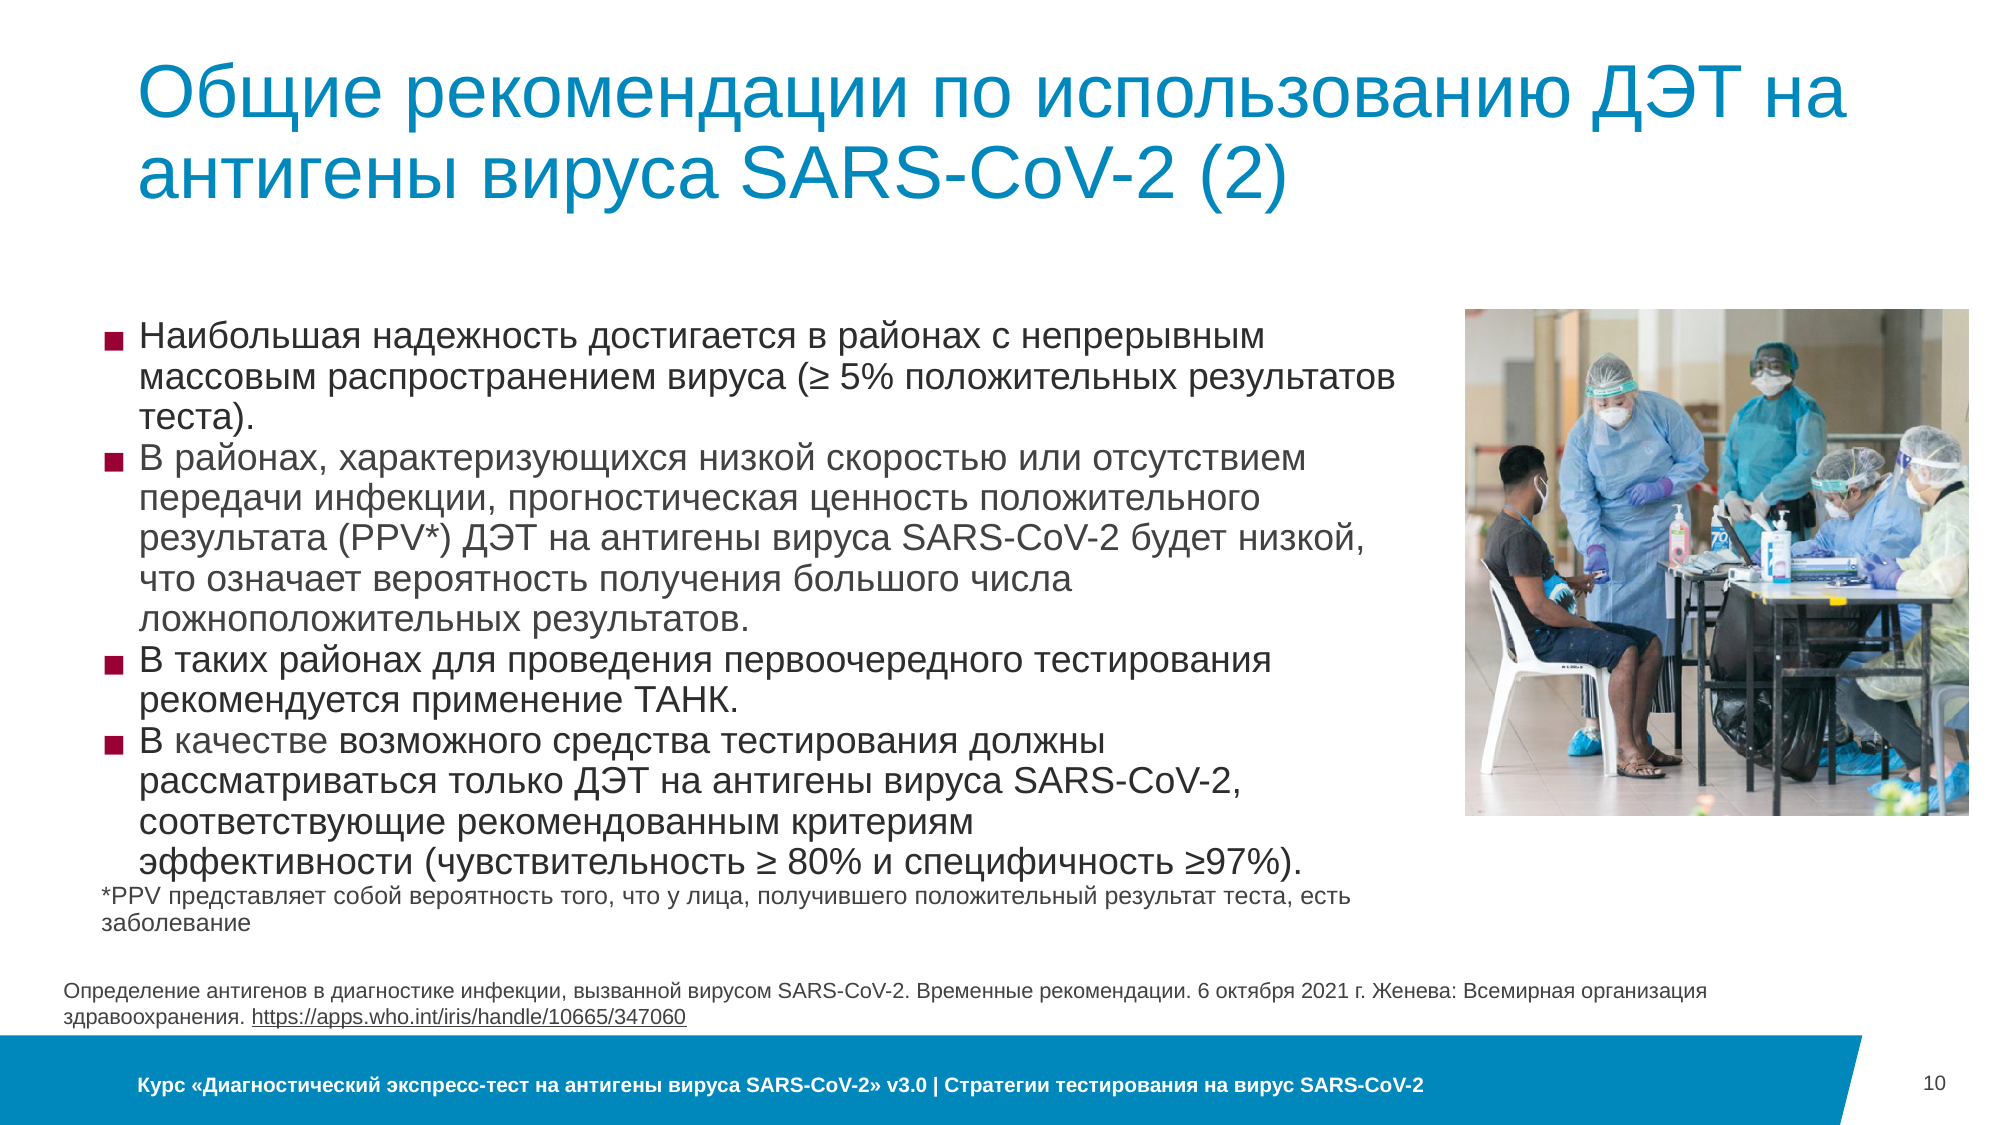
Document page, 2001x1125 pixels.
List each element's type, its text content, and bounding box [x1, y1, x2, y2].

footer Курс «Диагностический экспресс-тест на антигены вируса SARS-CoV-2» v3.0 | Стратегии тестирования на вирус SARS-CoV-2 [137, 1042, 1646, 1125]
text_box Определение антигенов в диагностике инфекции, вызванной вирусом SARS-CoV-2. Временные рекомендации. 6 октября 2021 г. Женева: Всемирная организация здравоохранения. https://apps.who.int/iris/handle/10665/347060 [48, 969, 1914, 1037]
title Общие рекомендации по использованию ДЭТ на антигены вируса SARS-CoV-2 (2) [137, 59, 1863, 215]
slide_number 10 [1862, 1035, 1947, 1125]
list Наибольшая надежность достигается в районах с непрерывным массовым распространением вируса (≥ 5% положительных результатов теста). В районах, характеризующихся низкой скоростью или отсутствием передачи инфекции, прогностическая ценность положительного результата (PPV*) ДЭТ на антигены вируса SARS-CoV-2 будет низкой, что означает вероятность получения большого числа ложноположительных результатов. В таких районах для проведения первоочередного тестирования рекомендуется применение ТАНК. В качестве возможного средства тестирования должны рассматриваться только ДЭТ на антигены вируса SARS-CoV-2, соответствующие рекомендованным критериям эффективности (чувствительность ≥ 80% и специфичность ≥97%). *PPV представляет собой вероятность того, что у лица, получившего положительный результат теста, есть заболевание [86, 308, 1426, 694]
picture [1465, 309, 1969, 816]
